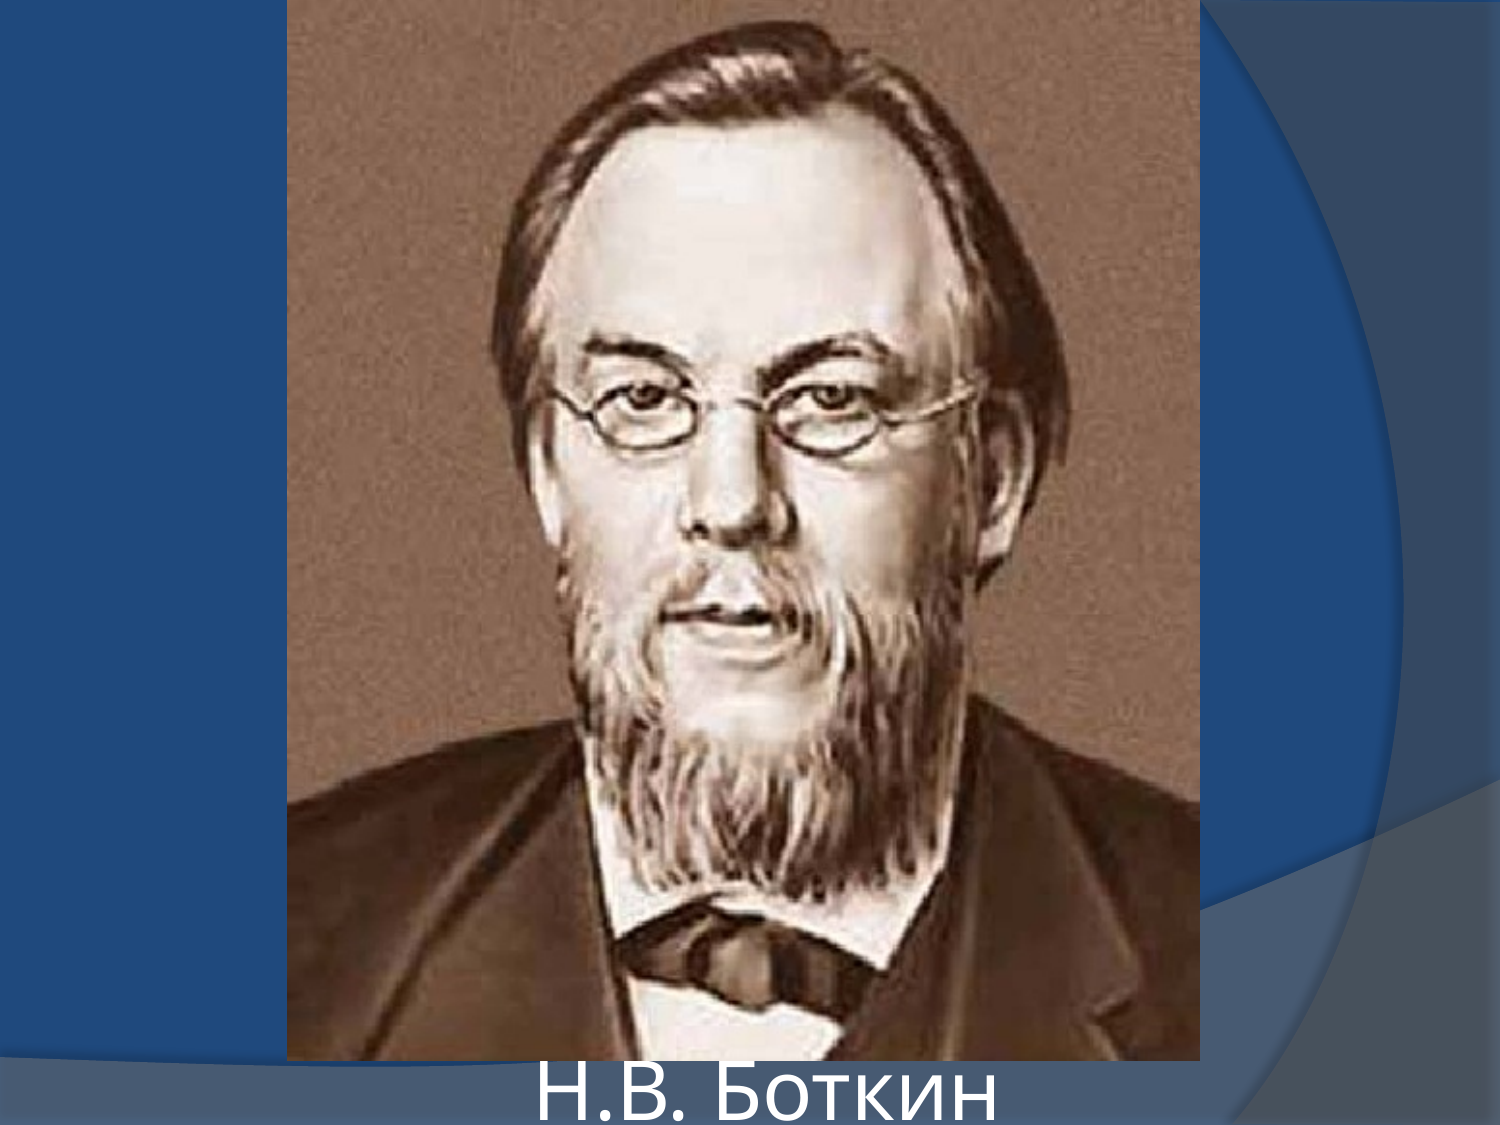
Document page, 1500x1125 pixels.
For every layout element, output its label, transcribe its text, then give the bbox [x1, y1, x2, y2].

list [287, 0, 1201, 1062]
title Н.В. Боткин [525, 1073, 1050, 1125]
